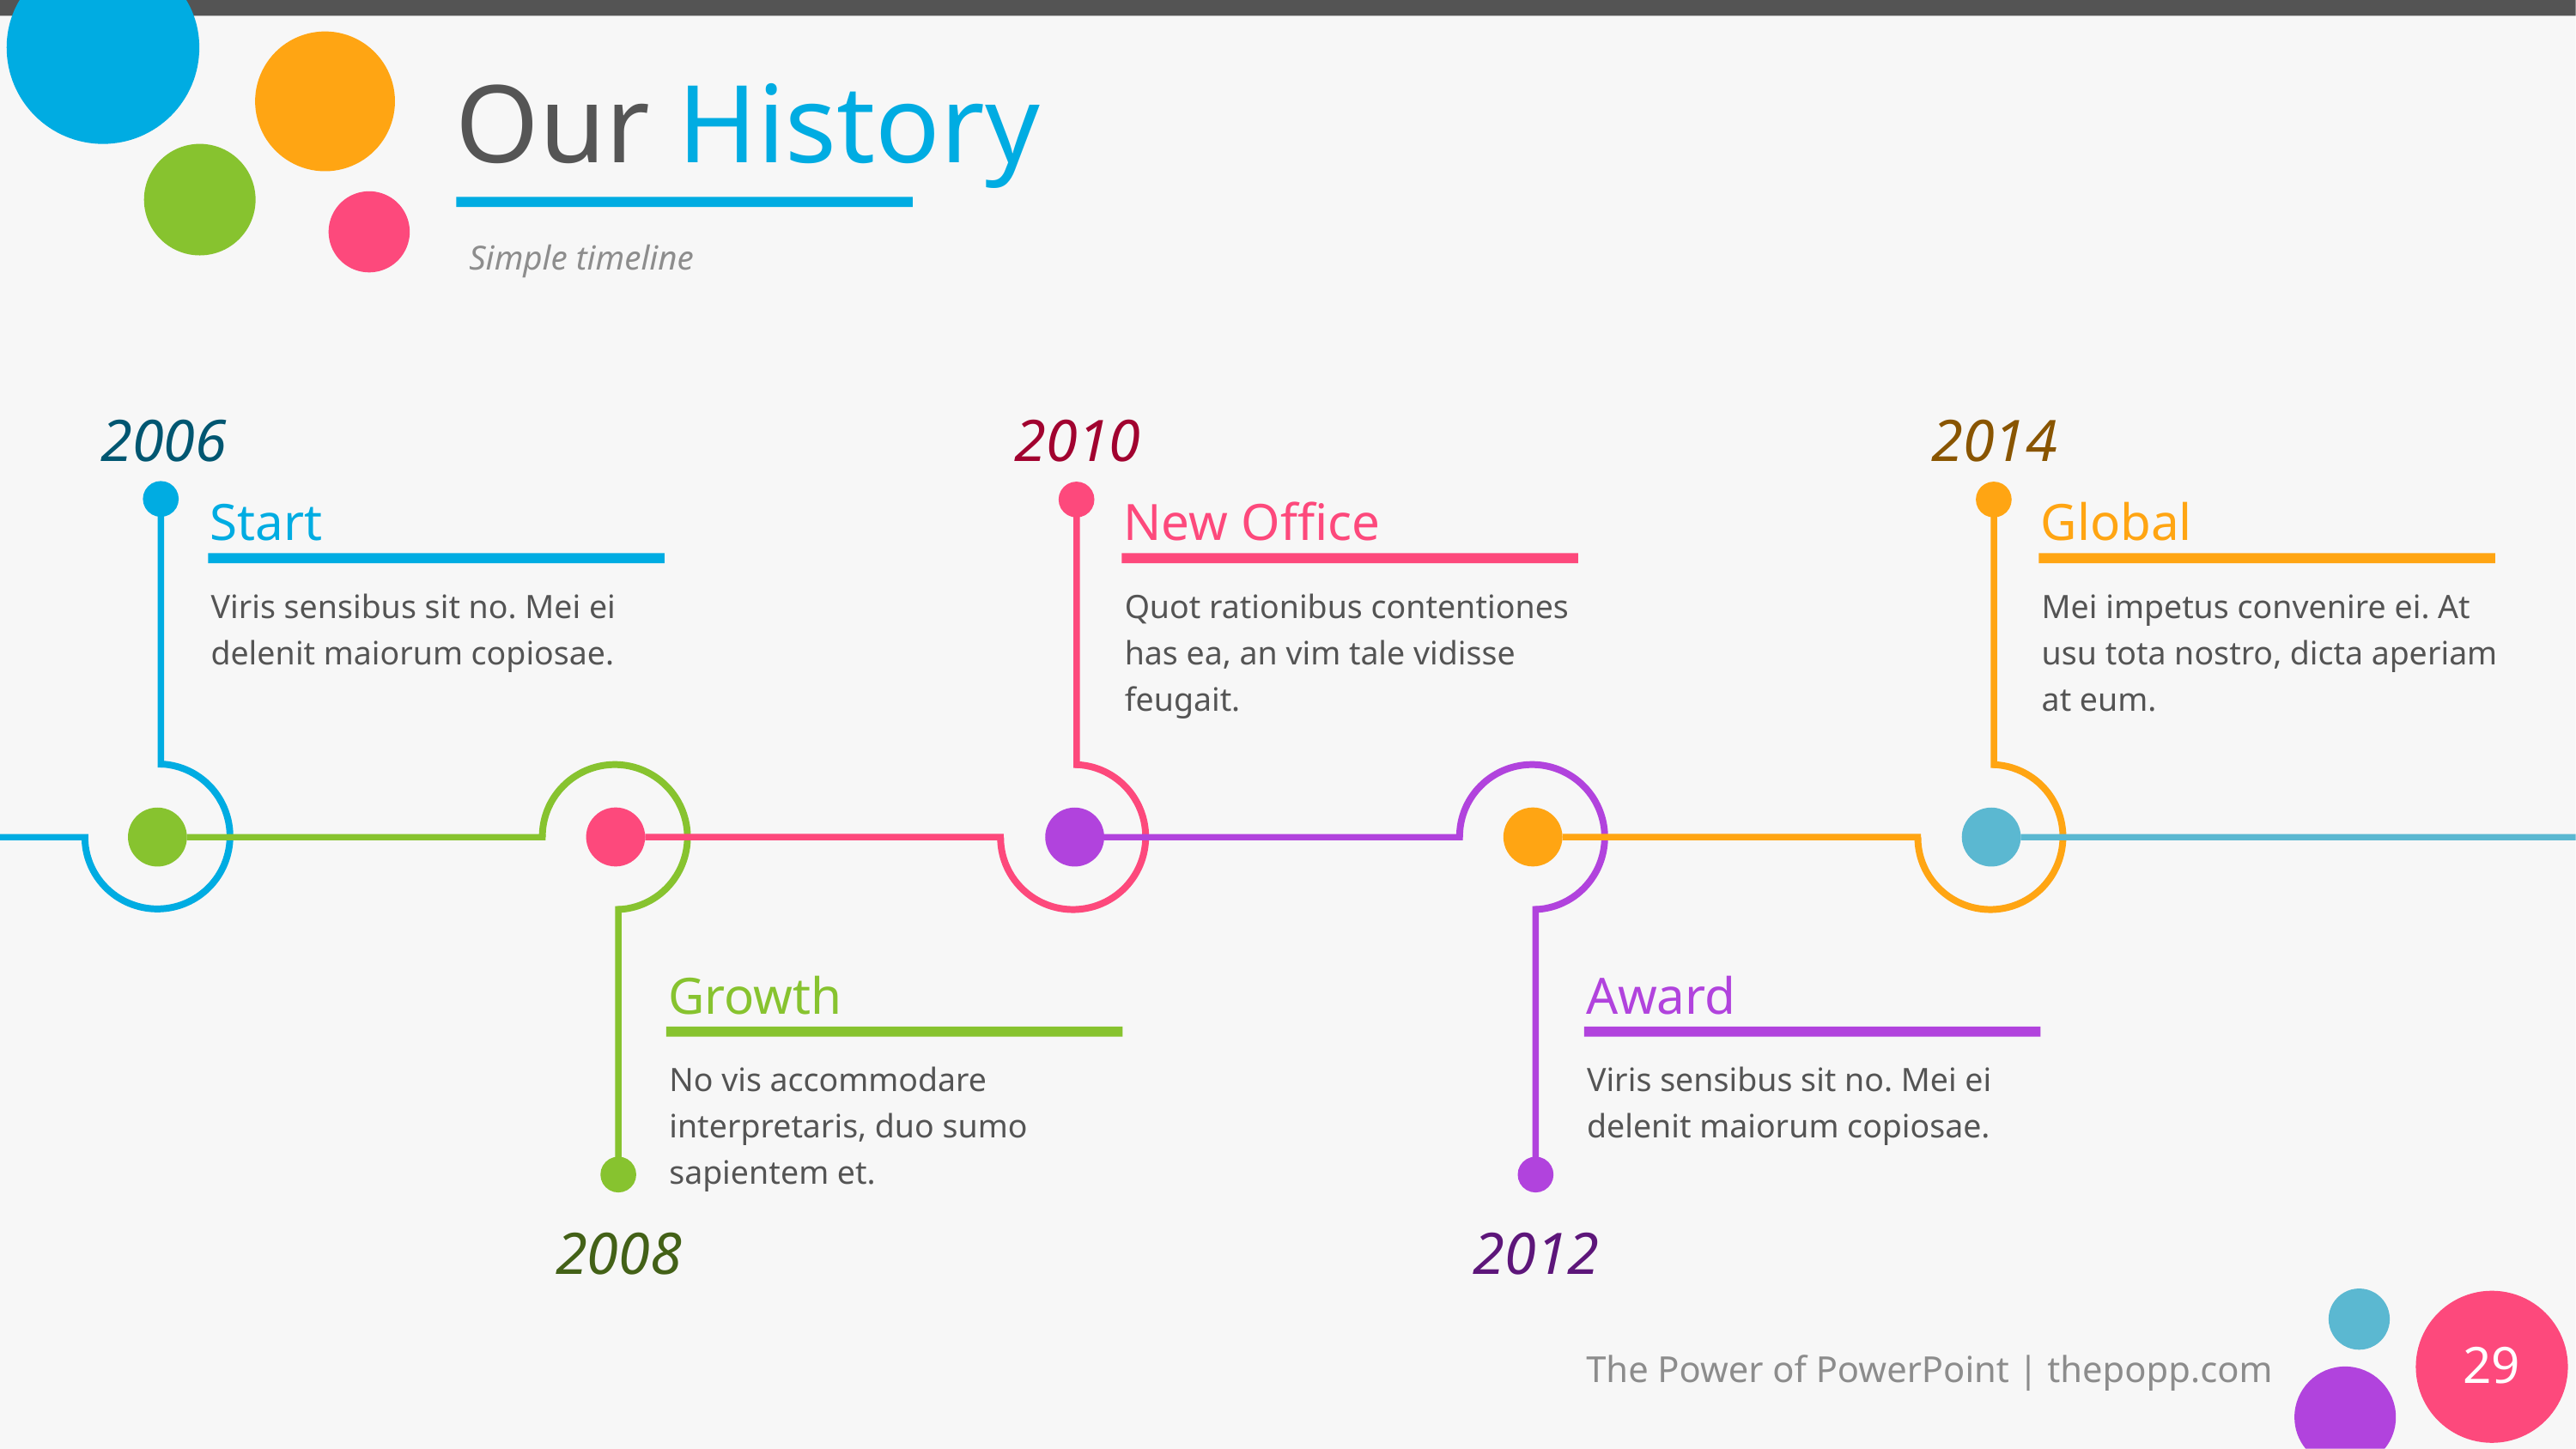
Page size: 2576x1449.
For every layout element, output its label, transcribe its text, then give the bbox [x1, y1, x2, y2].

list 2008 [495, 1191, 742, 1294]
list Start [186, 460, 706, 562]
list Award [1563, 934, 2081, 1036]
slide_number 29 [2415, 1328, 2568, 1406]
list Growth [645, 934, 1163, 1036]
footer The Power of PowerPoint | thepopp.com [1479, 1332, 2296, 1410]
title Our History [433, 34, 2454, 204]
list No vis accommodare interpretaris, duo sumo sapientem et. [646, 1040, 1164, 1215]
list Global [2017, 460, 2537, 562]
list 2014 [1871, 379, 2118, 481]
list 2006 [40, 379, 288, 481]
list Viris sensibus sit no. Mei ei delenit maiorum copiosae. [187, 567, 707, 741]
list Viris sensibus sit no. Mei ei delenit maiorum copiosae. [1564, 1040, 2082, 1215]
list Mei impetus convenire ei. At usu tota nostro, dicta aperiam at eum. [2018, 567, 2537, 741]
list 2012 [1413, 1191, 1660, 1294]
list 2010 [954, 379, 1201, 481]
list Simple timeline [446, 217, 2465, 288]
list New Office [1100, 460, 1619, 562]
list Quot rationibus contentiones has ea, an vim tale vidisse feugait. [1101, 567, 1620, 741]
